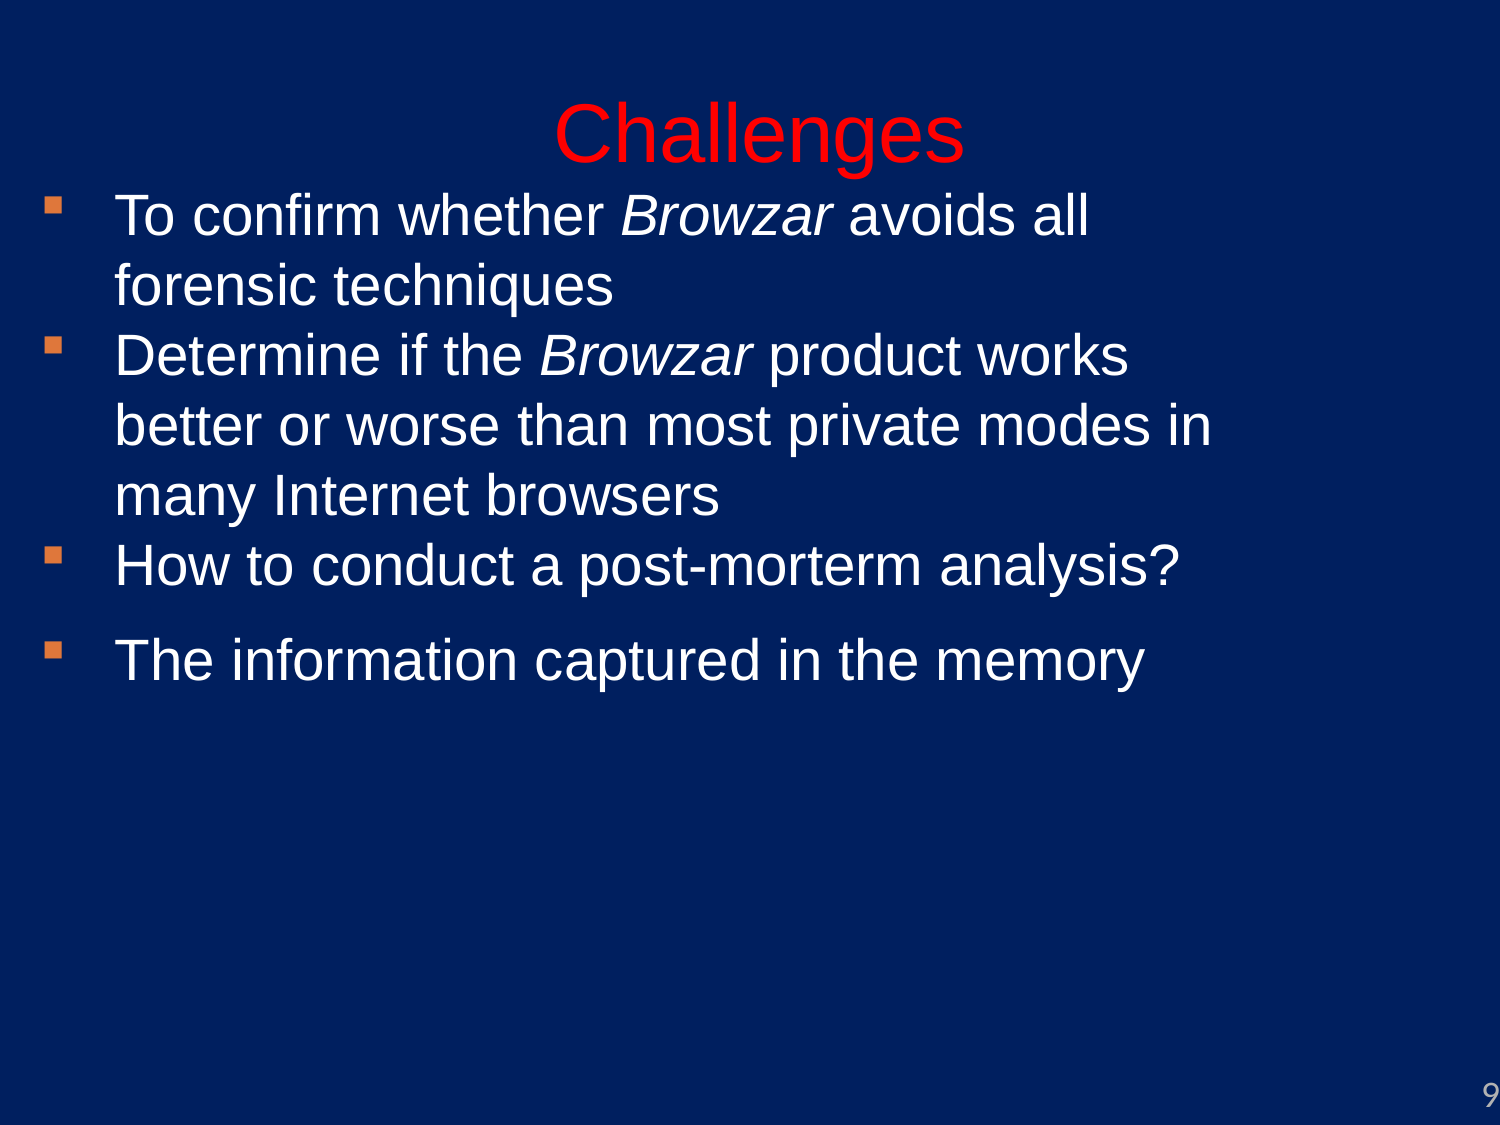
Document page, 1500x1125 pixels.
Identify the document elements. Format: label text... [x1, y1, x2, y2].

text_box To confirm whether Browzar avoids all forensic techniques Determine if the Browzar product works better or worse than most private modes in many Internet browsers How to conduct a post-morterm analysis? The information captured in the memory [37, 177, 1226, 693]
slide_number 9 [1437, 1069, 1500, 1125]
title Challenges [44, 53, 1456, 267]
